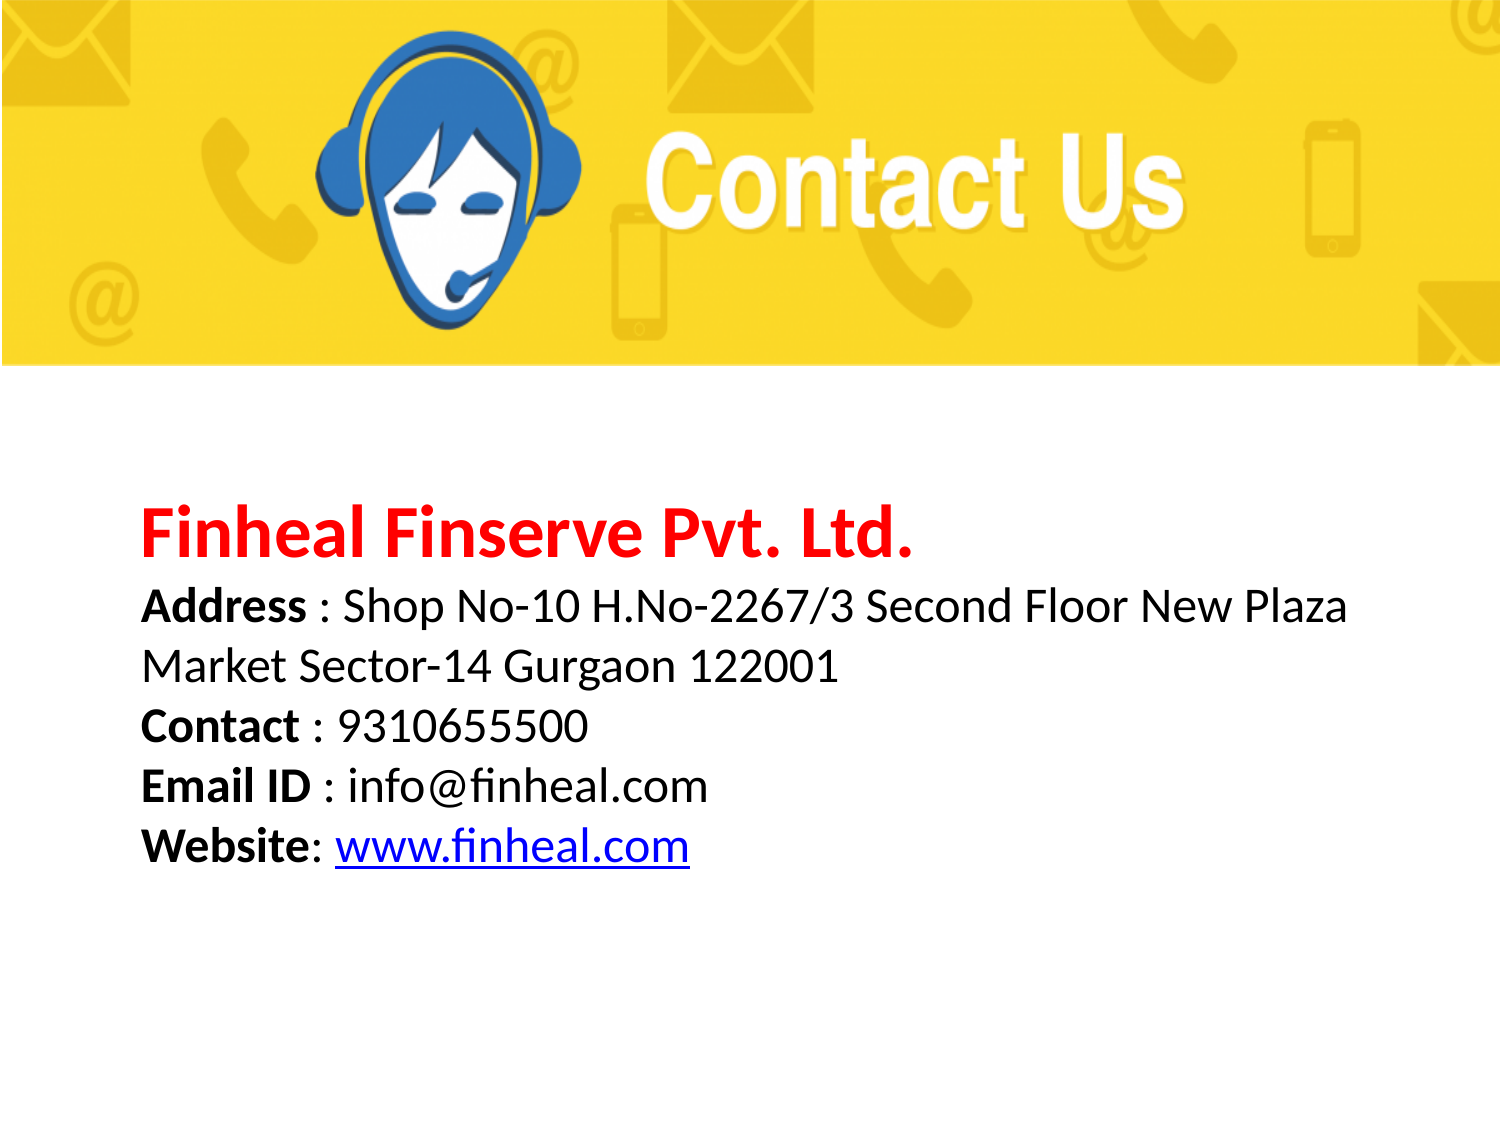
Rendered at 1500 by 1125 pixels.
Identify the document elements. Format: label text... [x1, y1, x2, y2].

picture [1, 0, 1500, 366]
text_box Finheal Finserve Pvt. Ltd. Address : Shop No-10 H.No-2267/3 Second Floor New Plaza Market Sector-14 Gurgaon 122001 Contact : 9310655500 Email ID : info@finheal.com Website: www.finheal.com [126, 474, 1377, 925]
